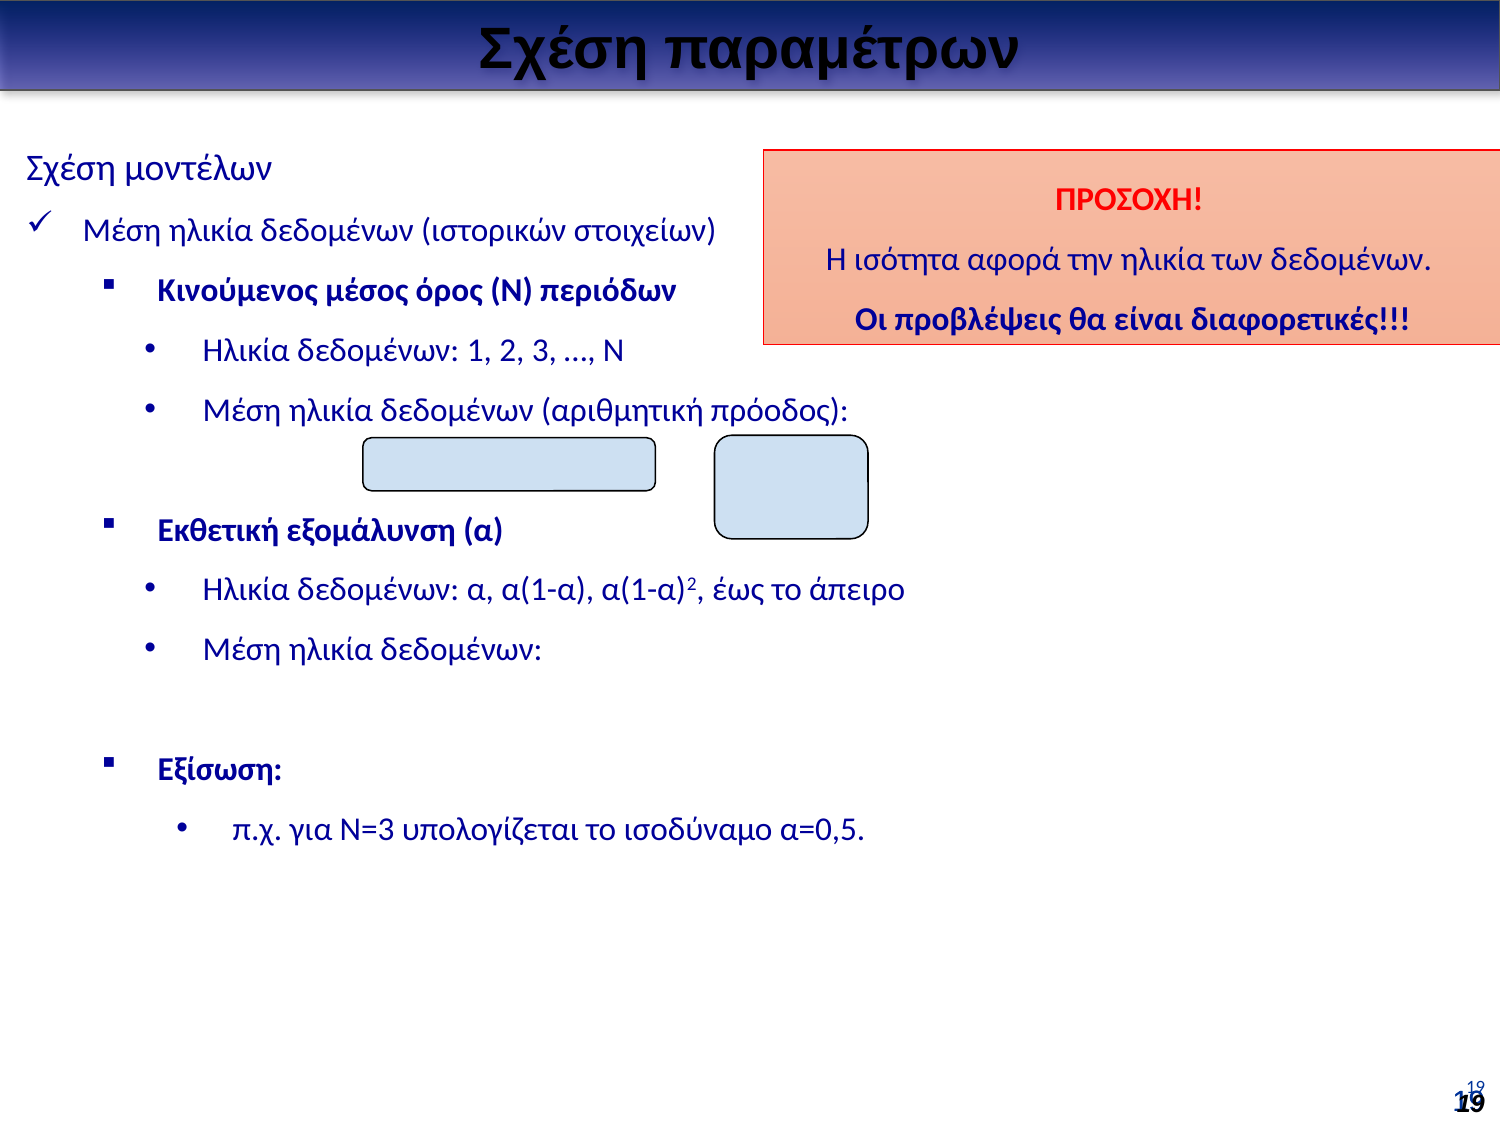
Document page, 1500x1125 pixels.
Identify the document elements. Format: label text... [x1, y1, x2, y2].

text_box ΠΡΟΣΟΧΗ! Η ισότητα αφορά την ηλικία των δεδομένων. Οι προβλέψεις θα είναι διαφορετικές!!! [763, 149, 1500, 345]
text_box [714, 435, 869, 539]
text_box 19 [1424, 1079, 1500, 1125]
text_box Σχέση παραμέτρων [0, 0, 1500, 90]
text_box [362, 437, 656, 491]
text_box 19 [1149, 1046, 1500, 1125]
